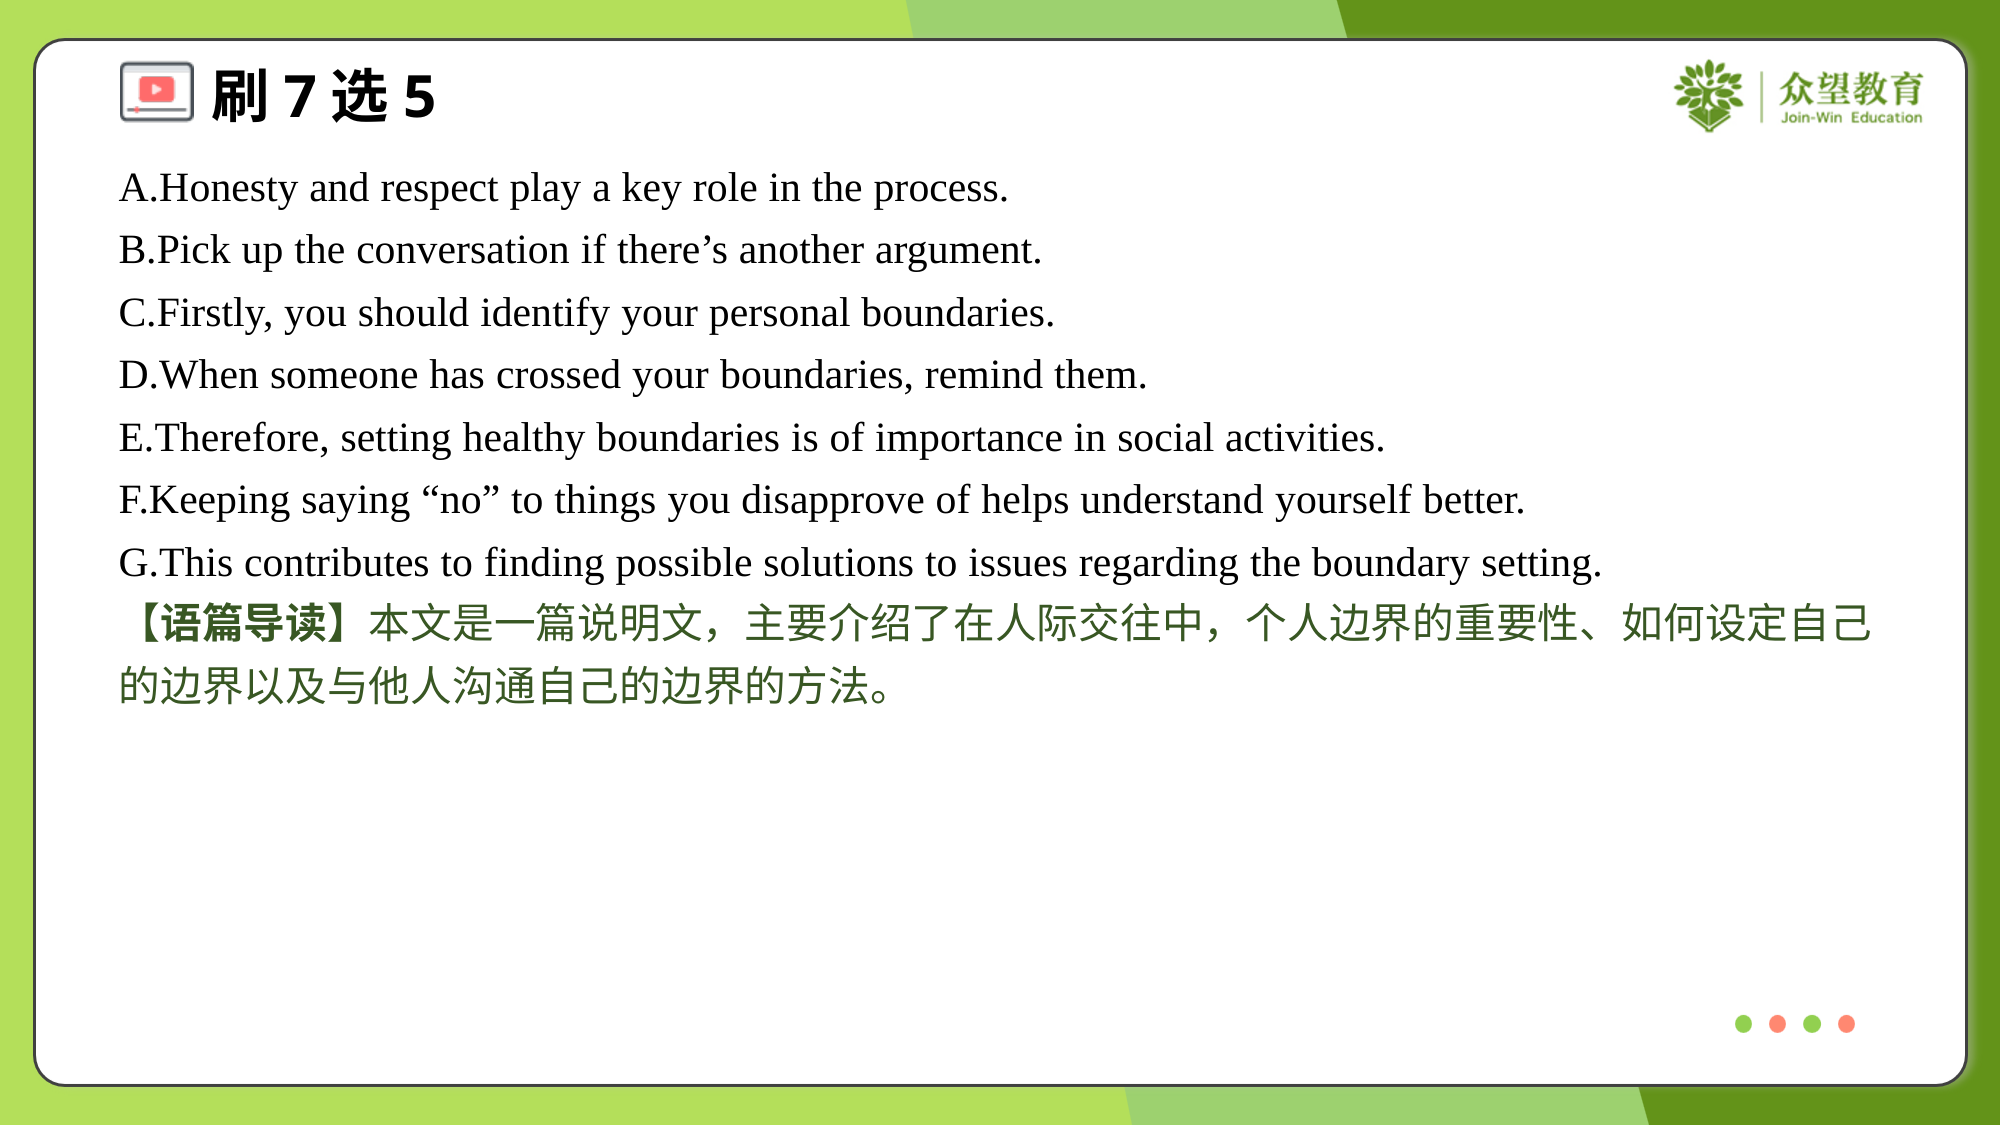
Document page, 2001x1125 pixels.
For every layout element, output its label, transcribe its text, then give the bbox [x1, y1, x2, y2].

text_box 【语篇导读】本文是一篇说明文，主要介绍了在人际交往中，个人边界的重要性、如何设定自己的边界以及与他人沟通自己的边界的方法。 [118, 584, 1883, 705]
text_box A.Honesty and respect play a key role in the process. B.Pick up the conversation if there’s another argument. C.Firstly, you should identify your personal boundaries. D.When someone has crossed your boundaries, remind them. E.Therefore, setting healthy boundaries is of importance in social activities. F.Keeping saying “no” to things you disapprove of helps understand yourself better. G.This contributes to finding possible solutions to issues regarding the boundary setting. [118, 146, 1883, 579]
picture [0, 0, 2000, 1125]
